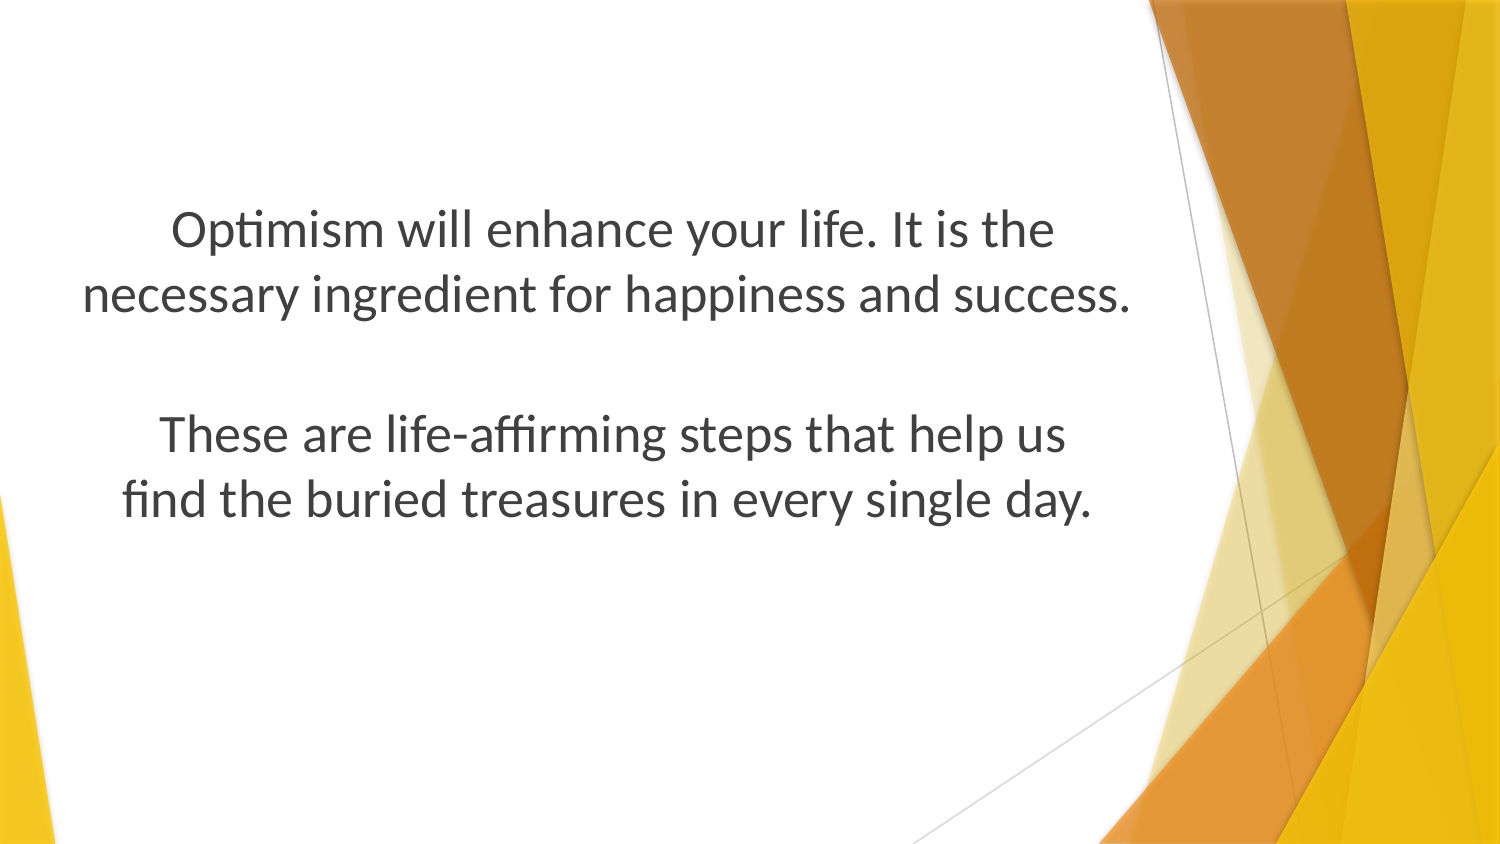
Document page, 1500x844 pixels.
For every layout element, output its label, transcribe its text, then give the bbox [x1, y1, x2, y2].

list Optimism will enhance your life. It is the necessary ingredient for happiness and success. These are life-affirming steps that help us find the buried treasures in every single day. [53, 185, 1176, 635]
